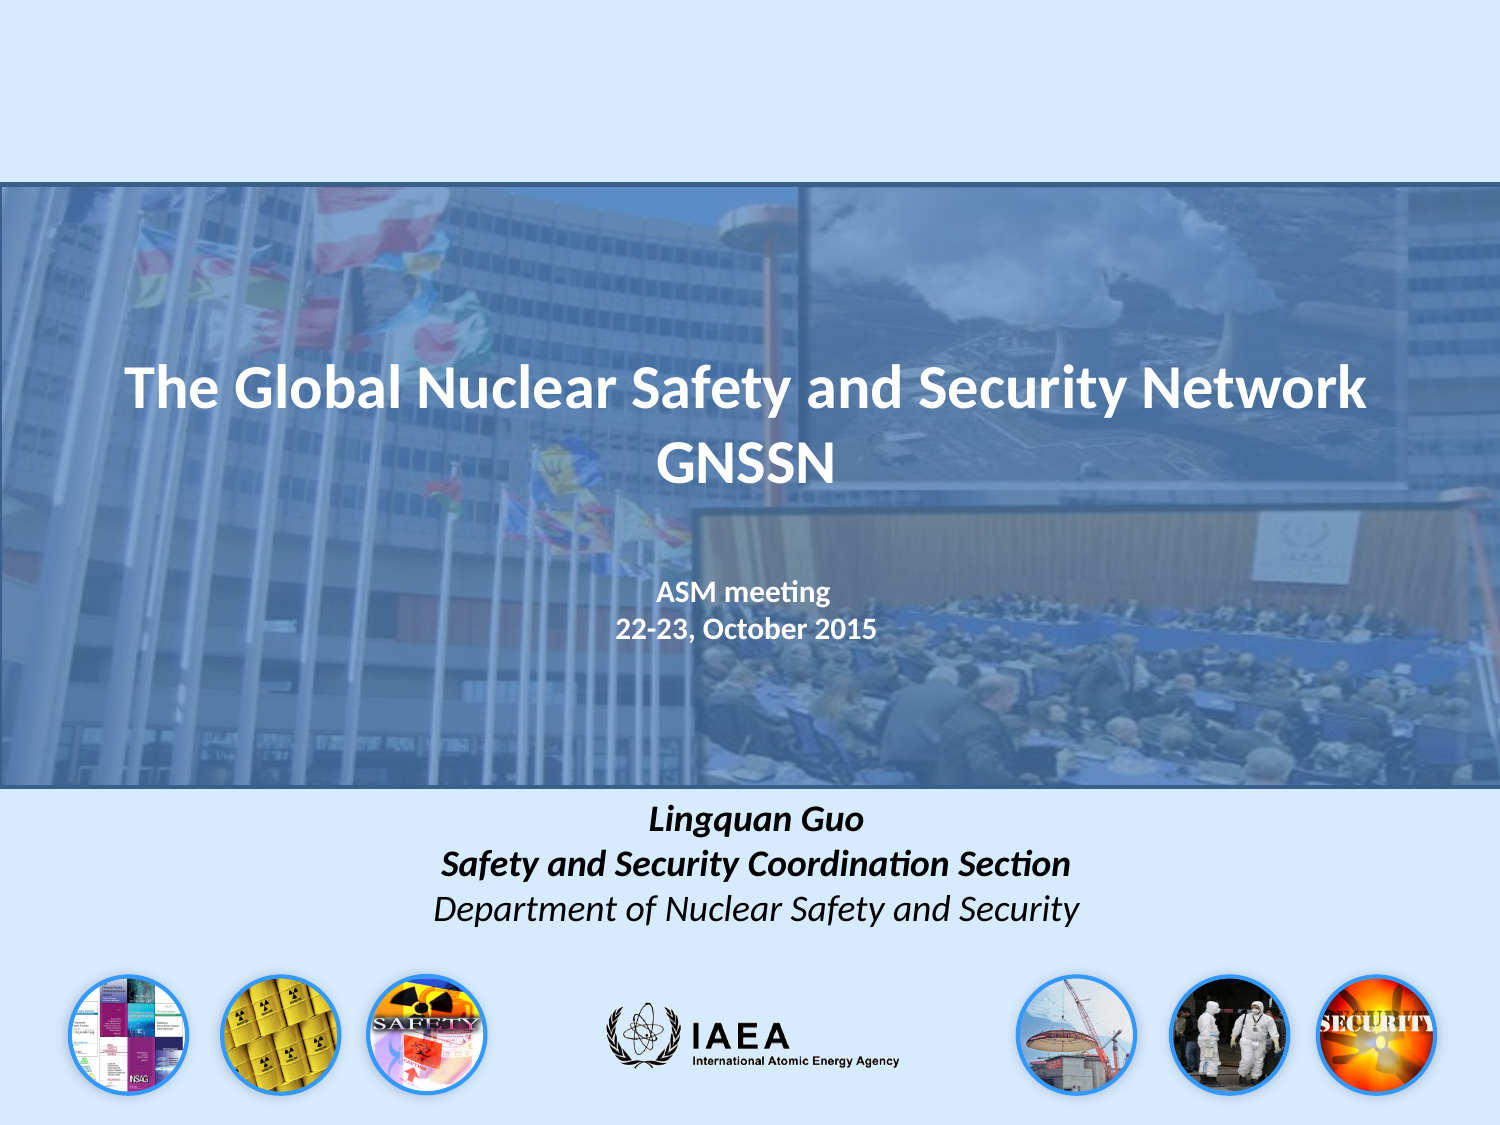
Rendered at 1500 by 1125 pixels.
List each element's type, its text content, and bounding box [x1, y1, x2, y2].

subtitle Lingquan Guo Safety and Security Coordination Section Department of Nuclear Safety and Security [112, 786, 1401, 1036]
picture [1174, 1036, 1286, 1091]
picture [225, 1036, 337, 1091]
picture [371, 1036, 483, 1091]
picture [1321, 985, 1432, 1091]
picture [1020, 1036, 1132, 1091]
picture [72, 982, 184, 1091]
title The Global Nuclear Safety and Security Network GNSSN ASM meeting 22-23, October 2015 [109, 338, 1385, 693]
picture [600, 1036, 905, 1074]
